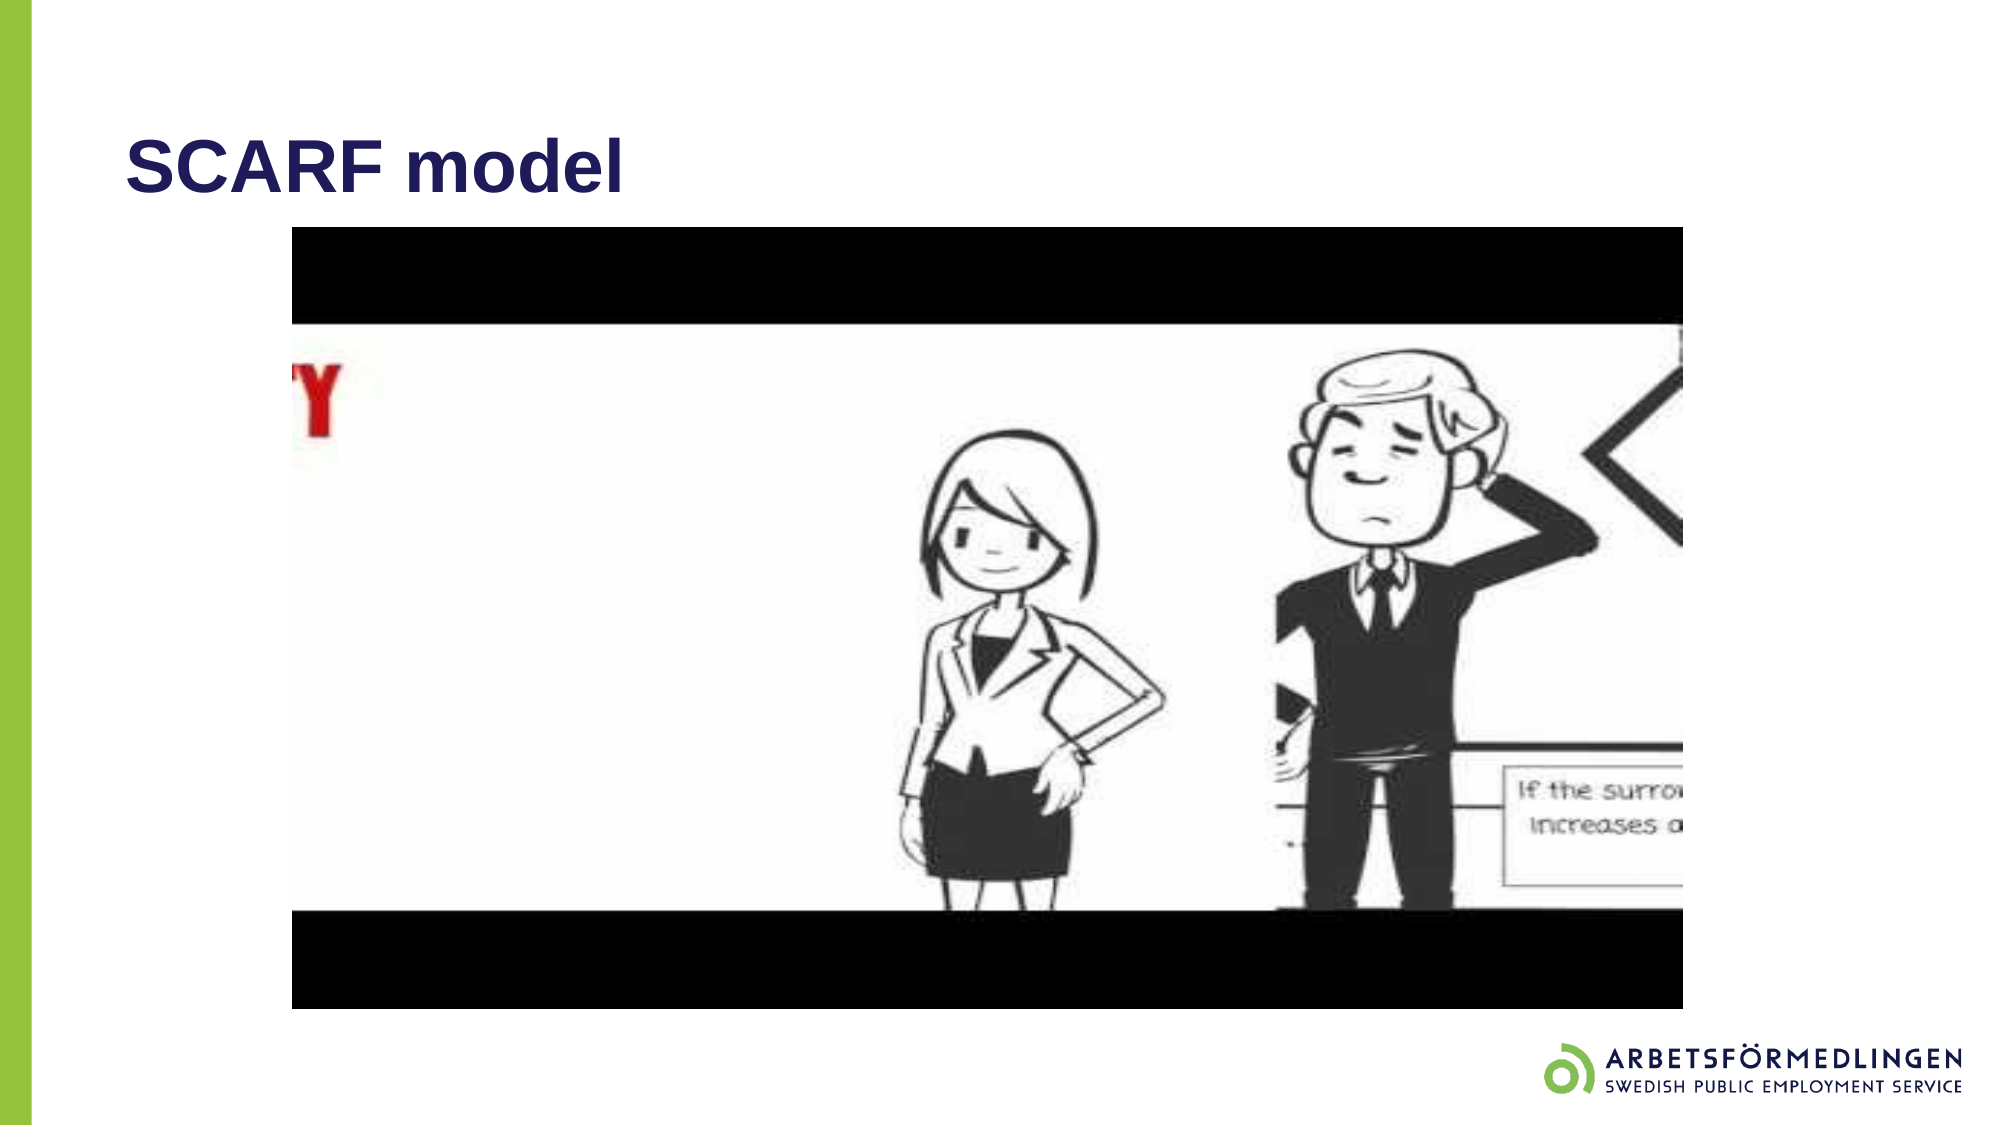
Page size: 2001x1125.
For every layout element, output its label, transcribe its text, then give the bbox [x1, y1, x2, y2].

picture [1544, 1043, 1962, 1094]
title SCARF model [125, 105, 1750, 208]
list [291, 226, 1684, 1010]
